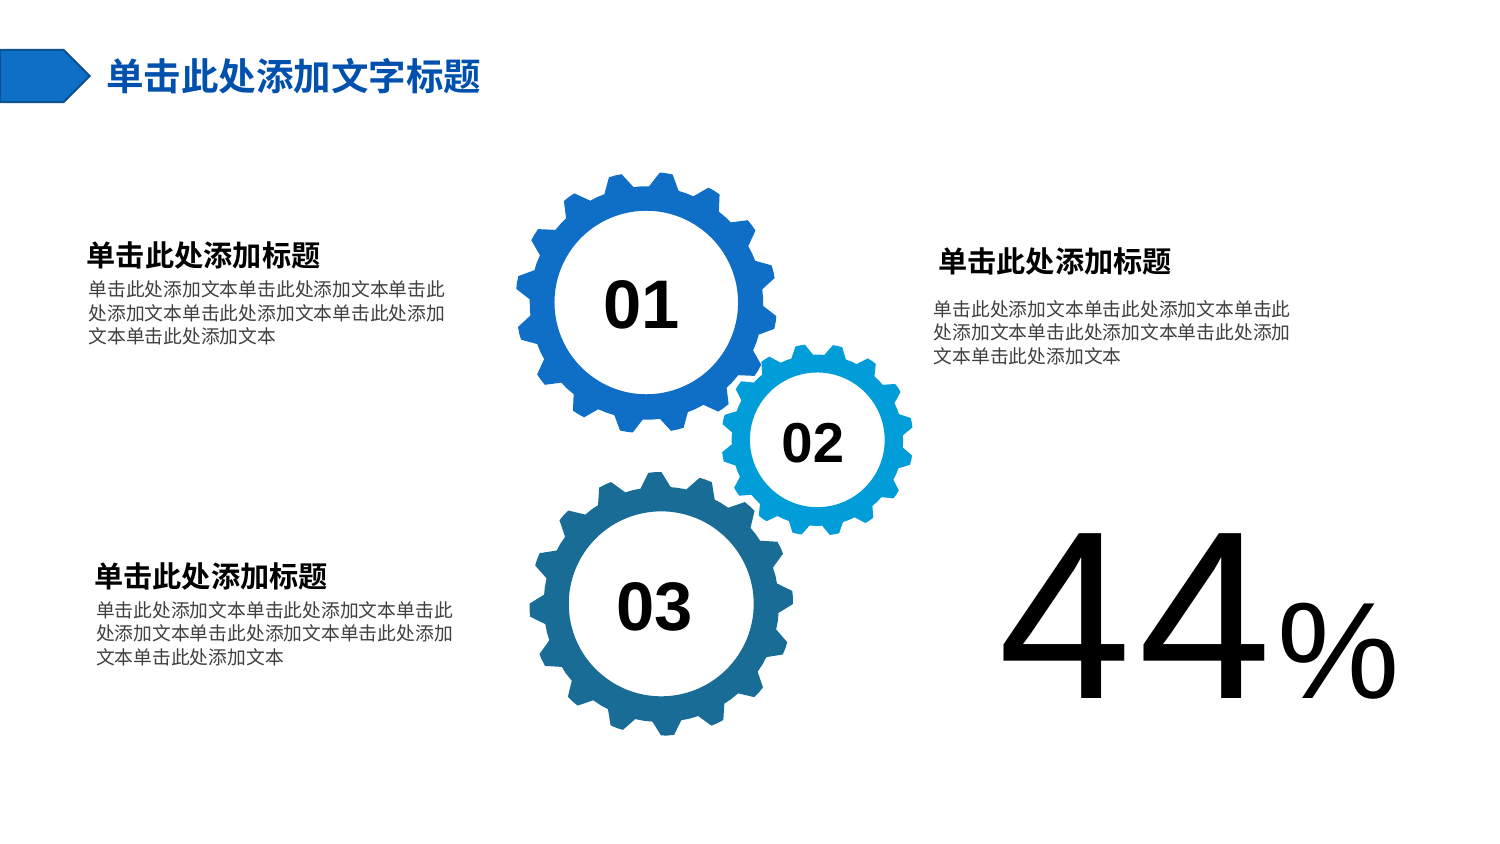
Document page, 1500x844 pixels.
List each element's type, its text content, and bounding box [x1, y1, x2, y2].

text_box 单击此处添加标题 [71, 229, 475, 280]
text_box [529, 471, 794, 736]
text_box 单击此处添加标题 [923, 235, 1327, 286]
text_box 单击此处添加标题 [79, 550, 483, 601]
text_box 44% [983, 451, 1415, 754]
text_box 单击此处添加文本单击此处添加文本单击此处添加文本单击此处添加文本单击此处添加文本单击此处添加文本 [81, 590, 483, 676]
text_box 单击此处添加文本单击此处添加文本单击此处添加文本单击此处添加文本单击此处添加文本单击此处添加文本 [73, 269, 475, 355]
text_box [515, 171, 778, 434]
text_box 单击此处添加文本单击此处添加文本单击此处添加文本单击此处添加文本单击此处添加文本单击此处添加文本 [919, 289, 1321, 375]
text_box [721, 343, 914, 536]
